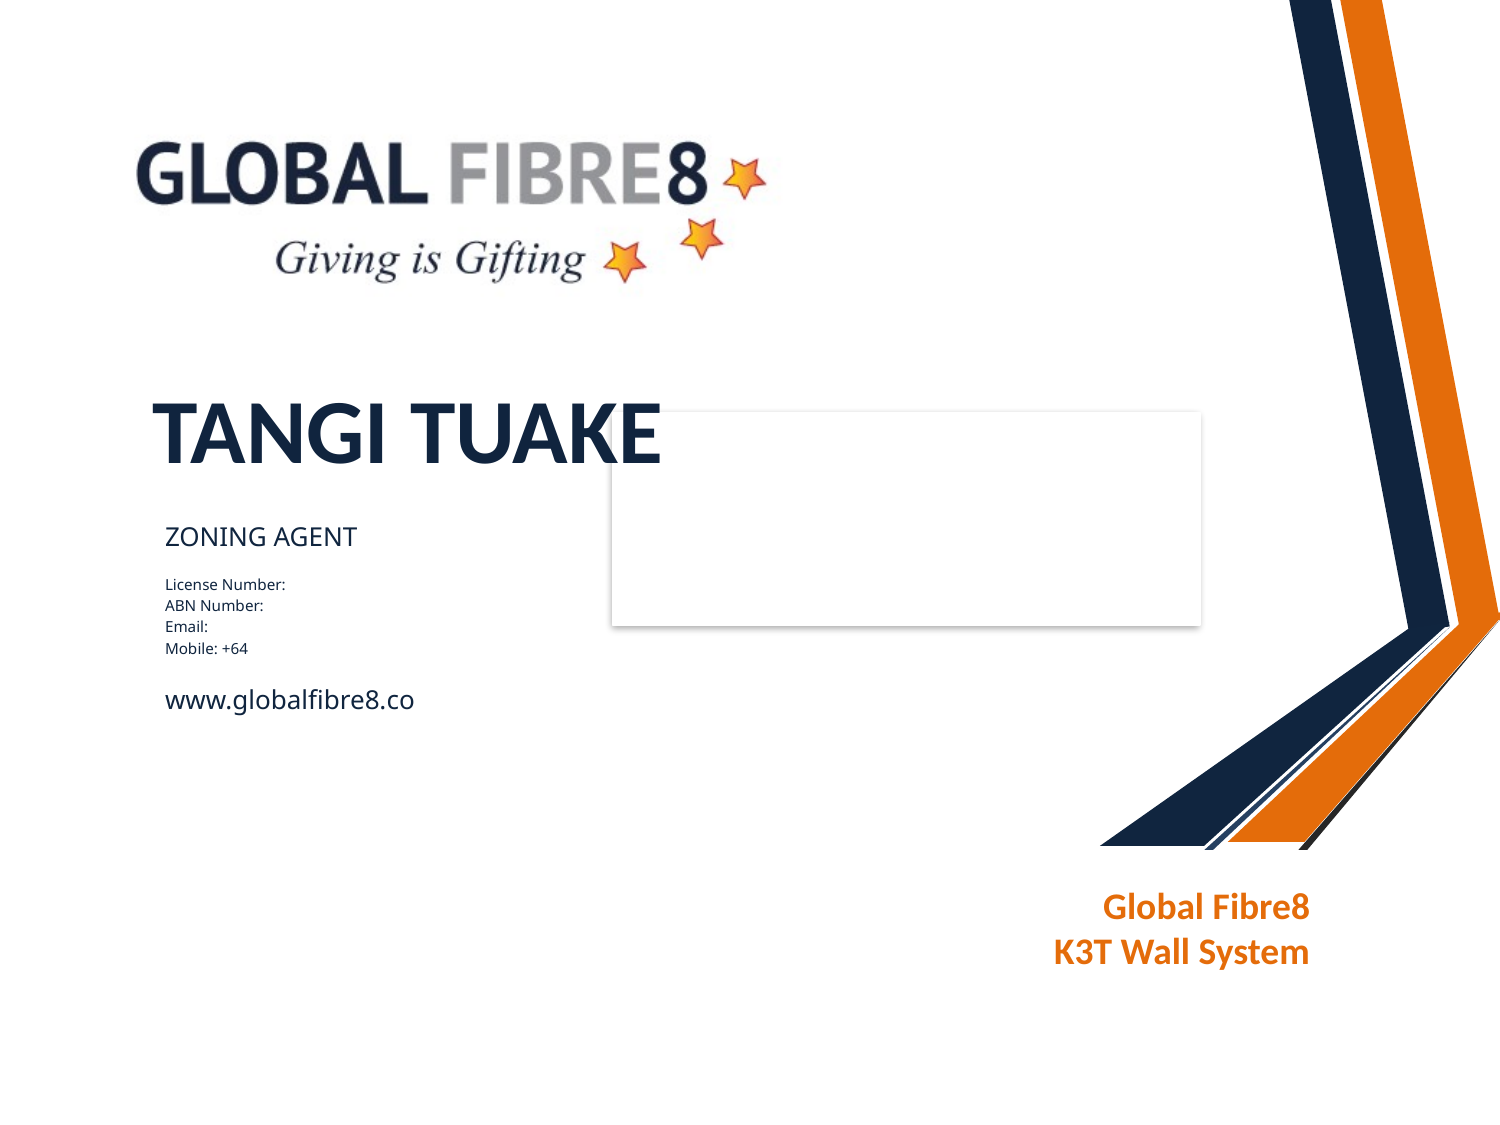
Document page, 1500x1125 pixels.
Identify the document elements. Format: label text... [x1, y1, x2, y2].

subtitle ZONING AGENT License Number: ABN Number: Email: Mobile: +64 www.globalfibre8.co [150, 512, 1400, 913]
picture [112, 112, 789, 305]
text_box Global Fibre8 K3T Wall System [124, 874, 1325, 980]
title TANGI TUAKE [137, 324, 1500, 529]
